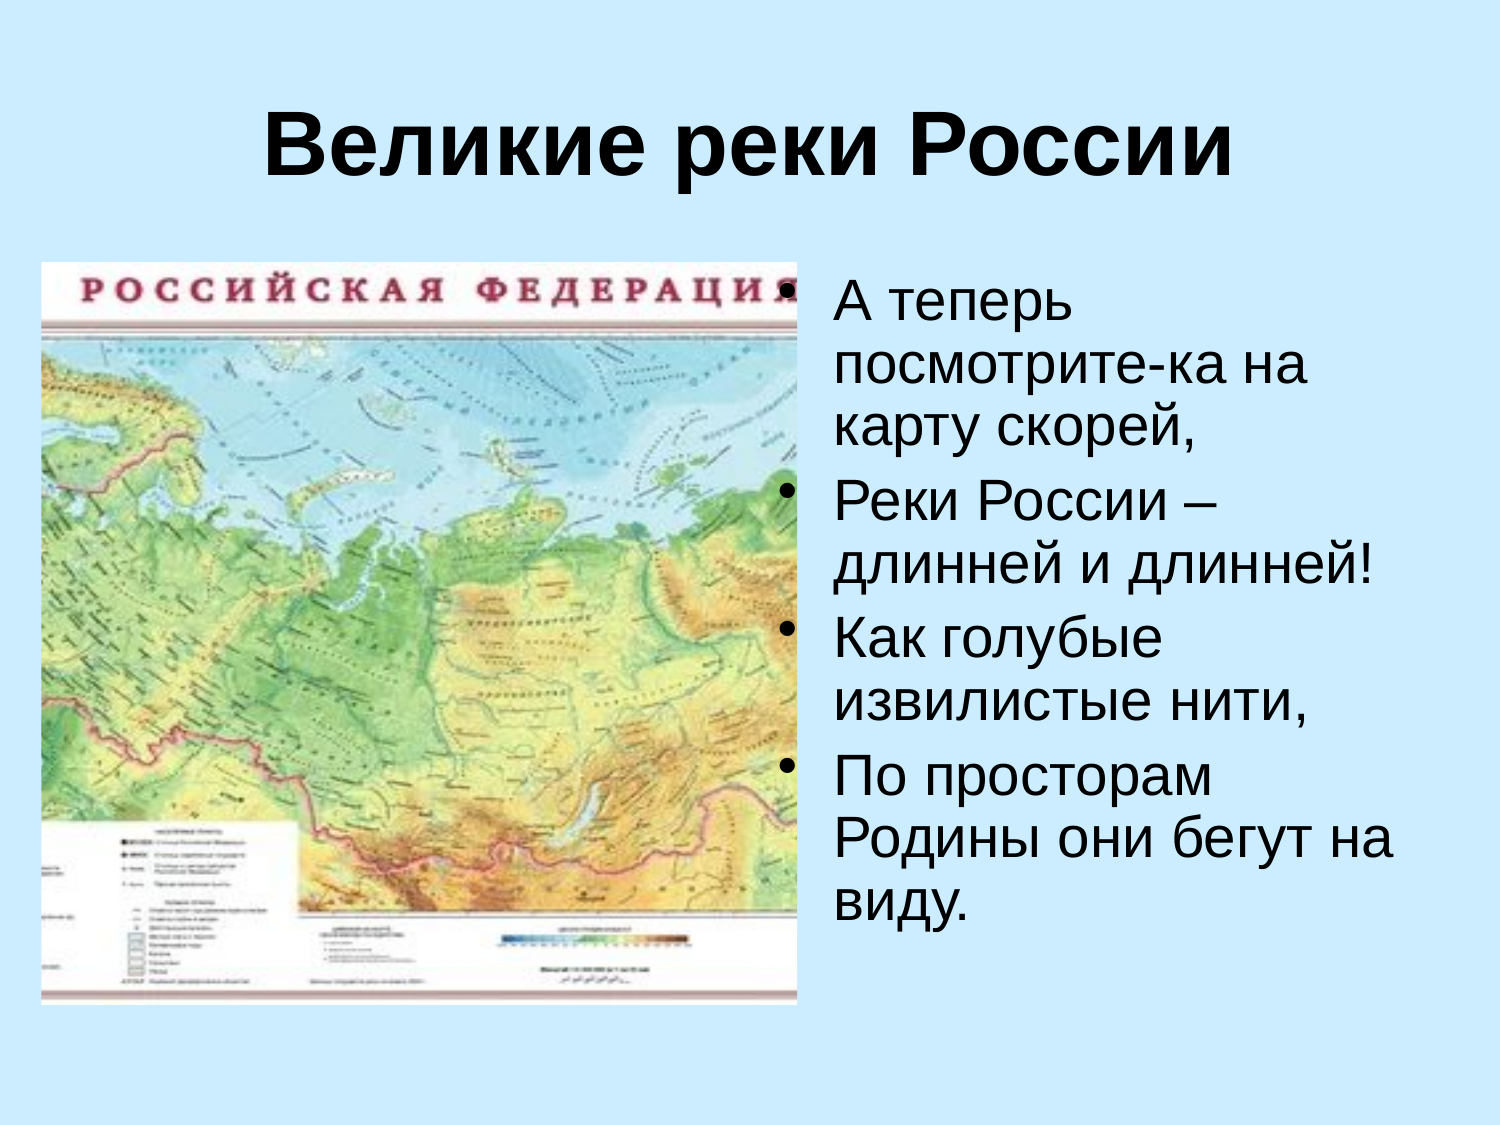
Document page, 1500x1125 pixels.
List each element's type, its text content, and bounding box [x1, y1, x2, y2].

text_box Великие реки России [74, 45, 1425, 233]
text_box А теперь посмотрите-ка на карту скорей, Реки России – длинней и длинней! Как голубые извилистые нити, По просторам Родины они бегут на виду. [799, 262, 1425, 1005]
picture [41, 262, 798, 1006]
